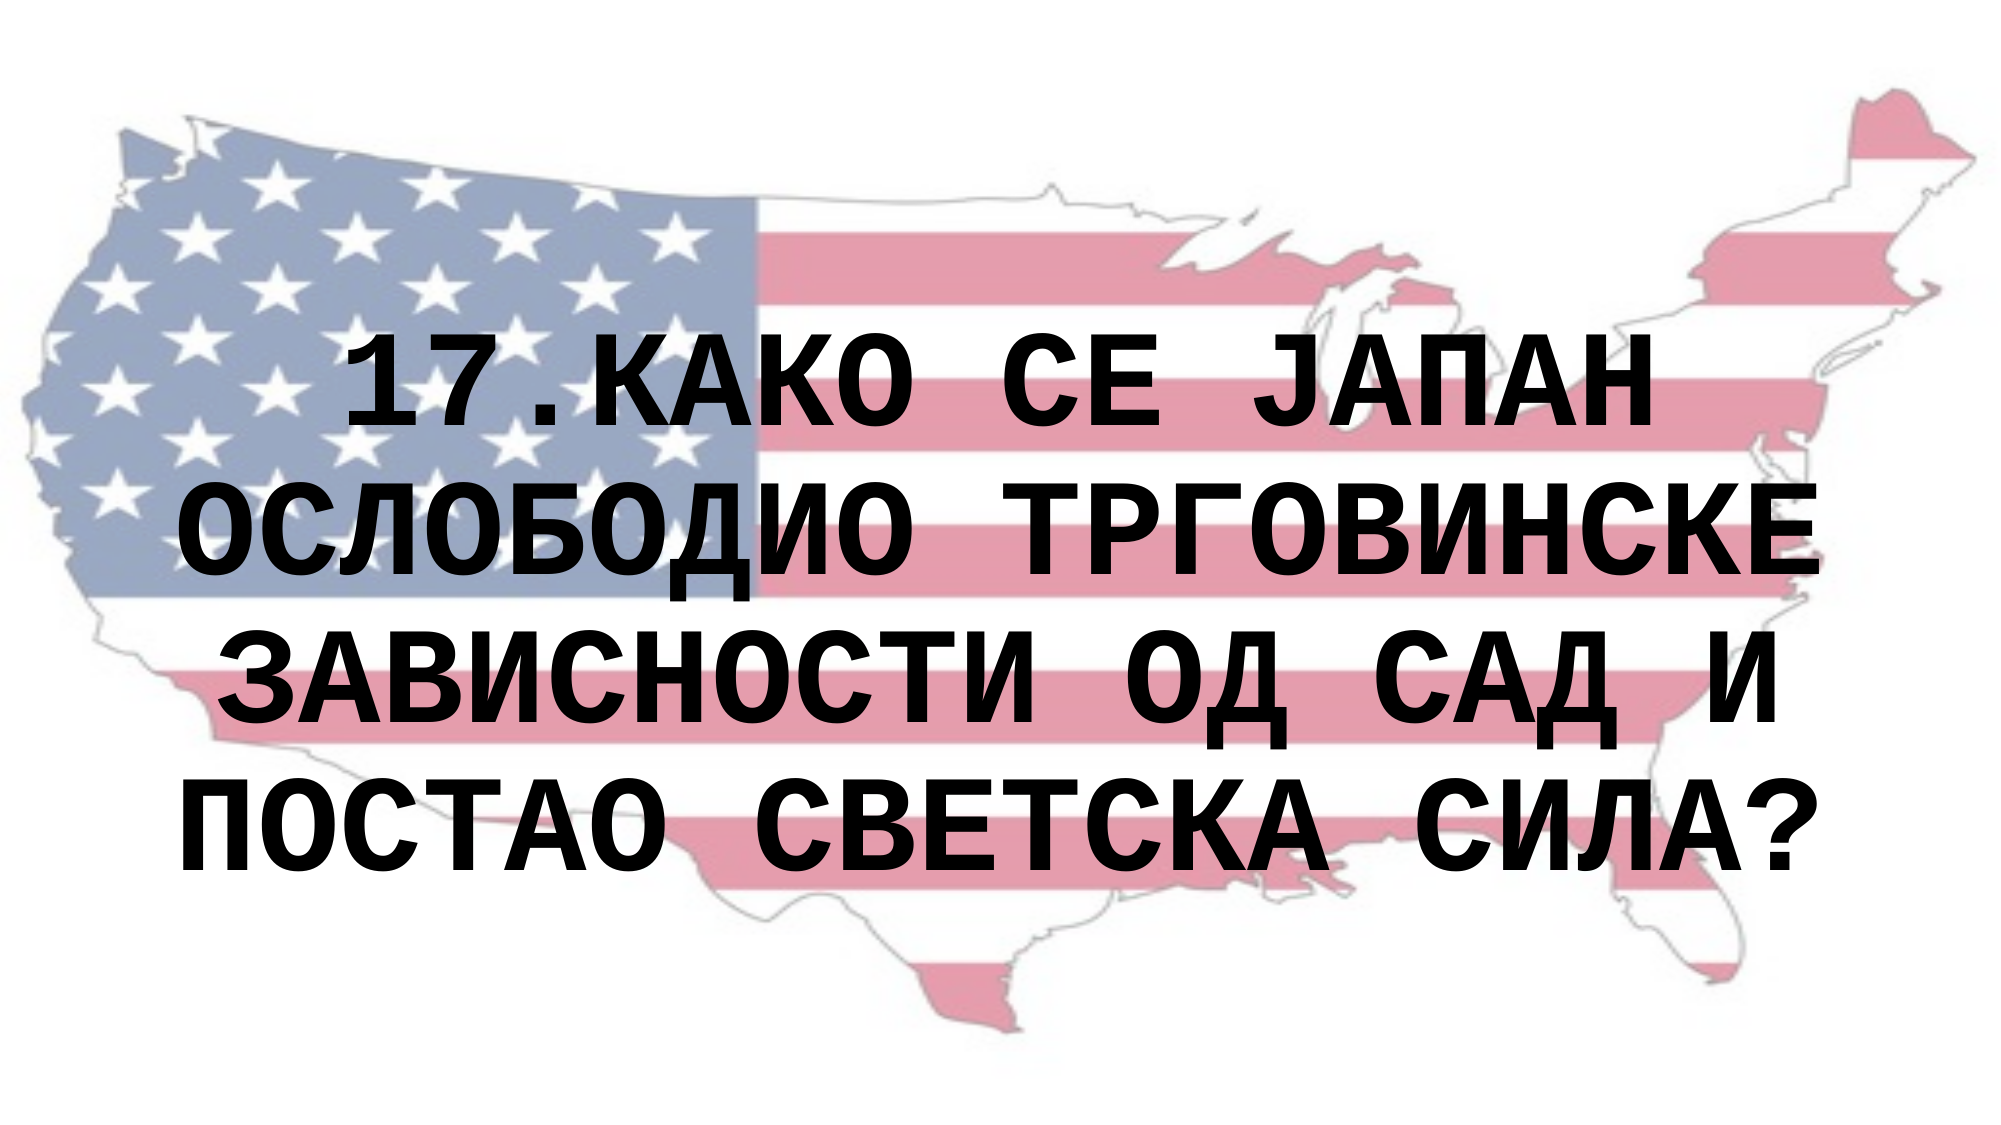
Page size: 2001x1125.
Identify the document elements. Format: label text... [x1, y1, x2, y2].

list 17.КАКО СЕ ЈАПАН ОСЛОБОДИО ТРГОВИНСКЕ ЗАВИСНОСТИ ОД САД И ПОСТАО СВЕТСКА СИЛА? [137, 299, 1863, 1014]
